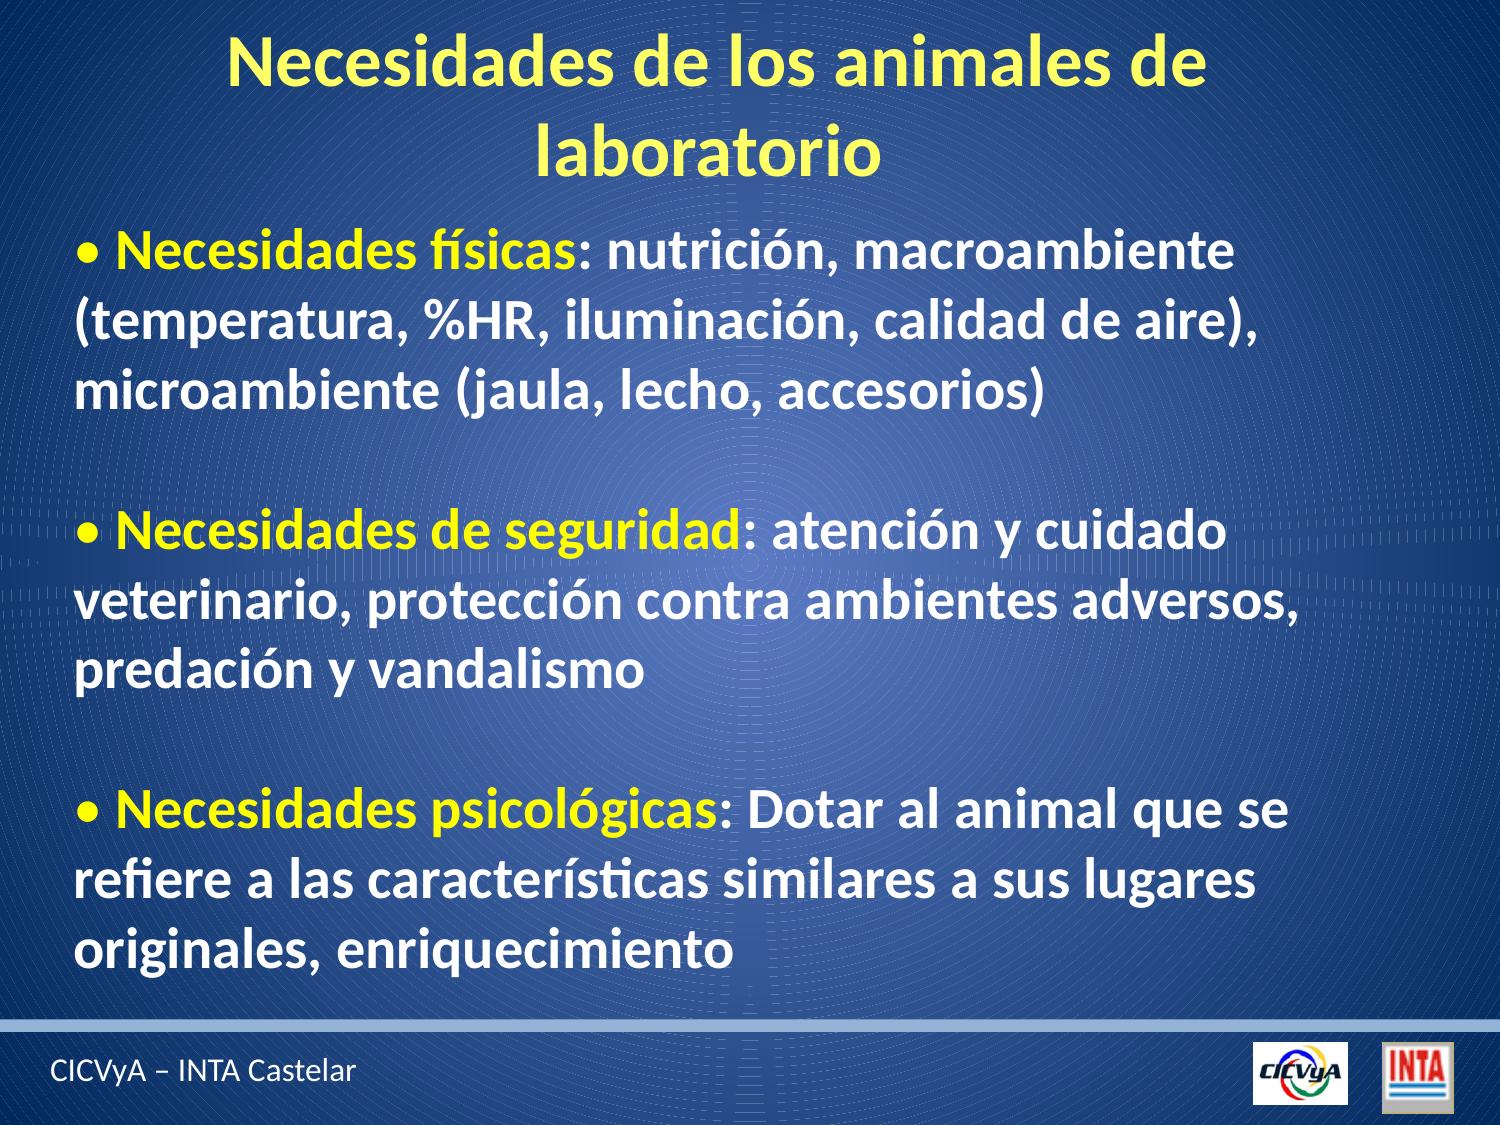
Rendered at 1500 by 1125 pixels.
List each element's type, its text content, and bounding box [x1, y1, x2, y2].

text_box CICVyA – INTA Castelar [35, 1040, 1075, 1096]
text_box [0, 1019, 1500, 1032]
picture [1381, 1041, 1454, 1114]
text_box • Necesidades físicas: nutrición, macroambiente (temperatura, %HR, iluminación, calidad de aire), microambiente (jaula, lecho, accesorios) • Necesidades de seguridad: atención y cuidado veterinario, protección contra ambientes adversos, predación y vandalismo • Necesidades psicológicas: Dotar al animal que se refiere a las características similares a sus lugares originales, enriquecimiento [58, 203, 1407, 988]
picture [1253, 1042, 1348, 1105]
text_box Necesidades de los animales de laboratorio [163, 38, 1271, 164]
